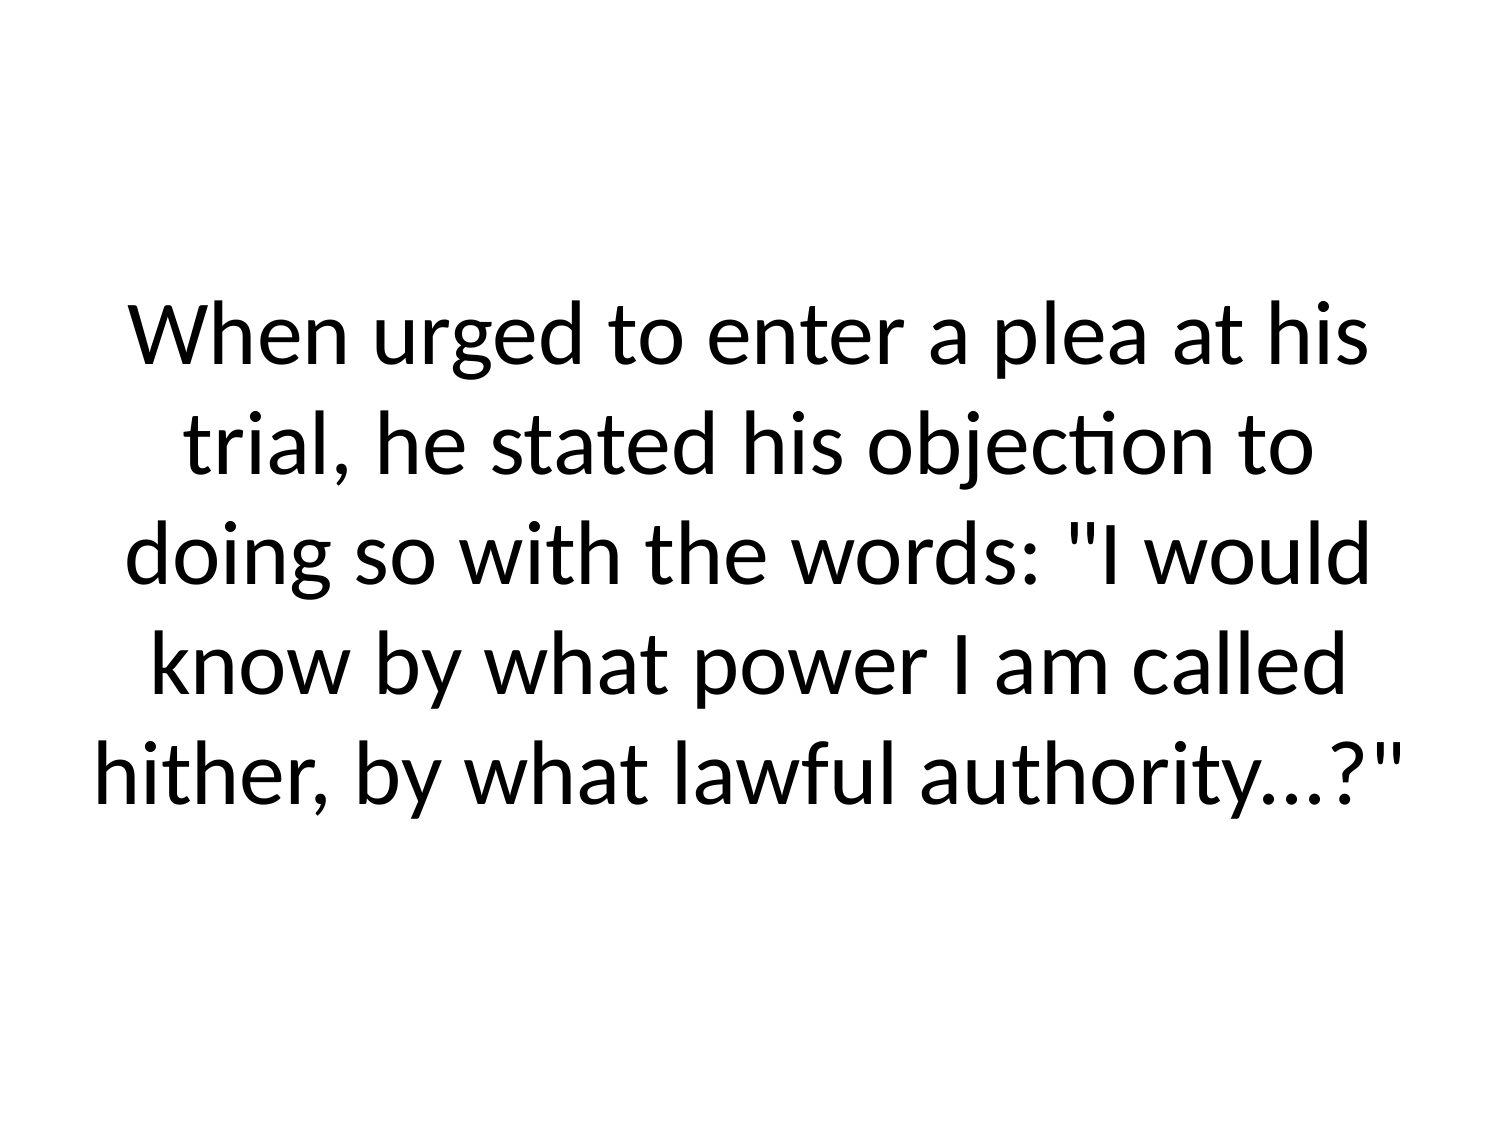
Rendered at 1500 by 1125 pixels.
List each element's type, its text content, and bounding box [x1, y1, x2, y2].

title When urged to enter a plea at his trial, he stated his objection to doing so with the words: "I would know by what power I am called hither, by what lawful authority...?" [74, 44, 1426, 1051]
